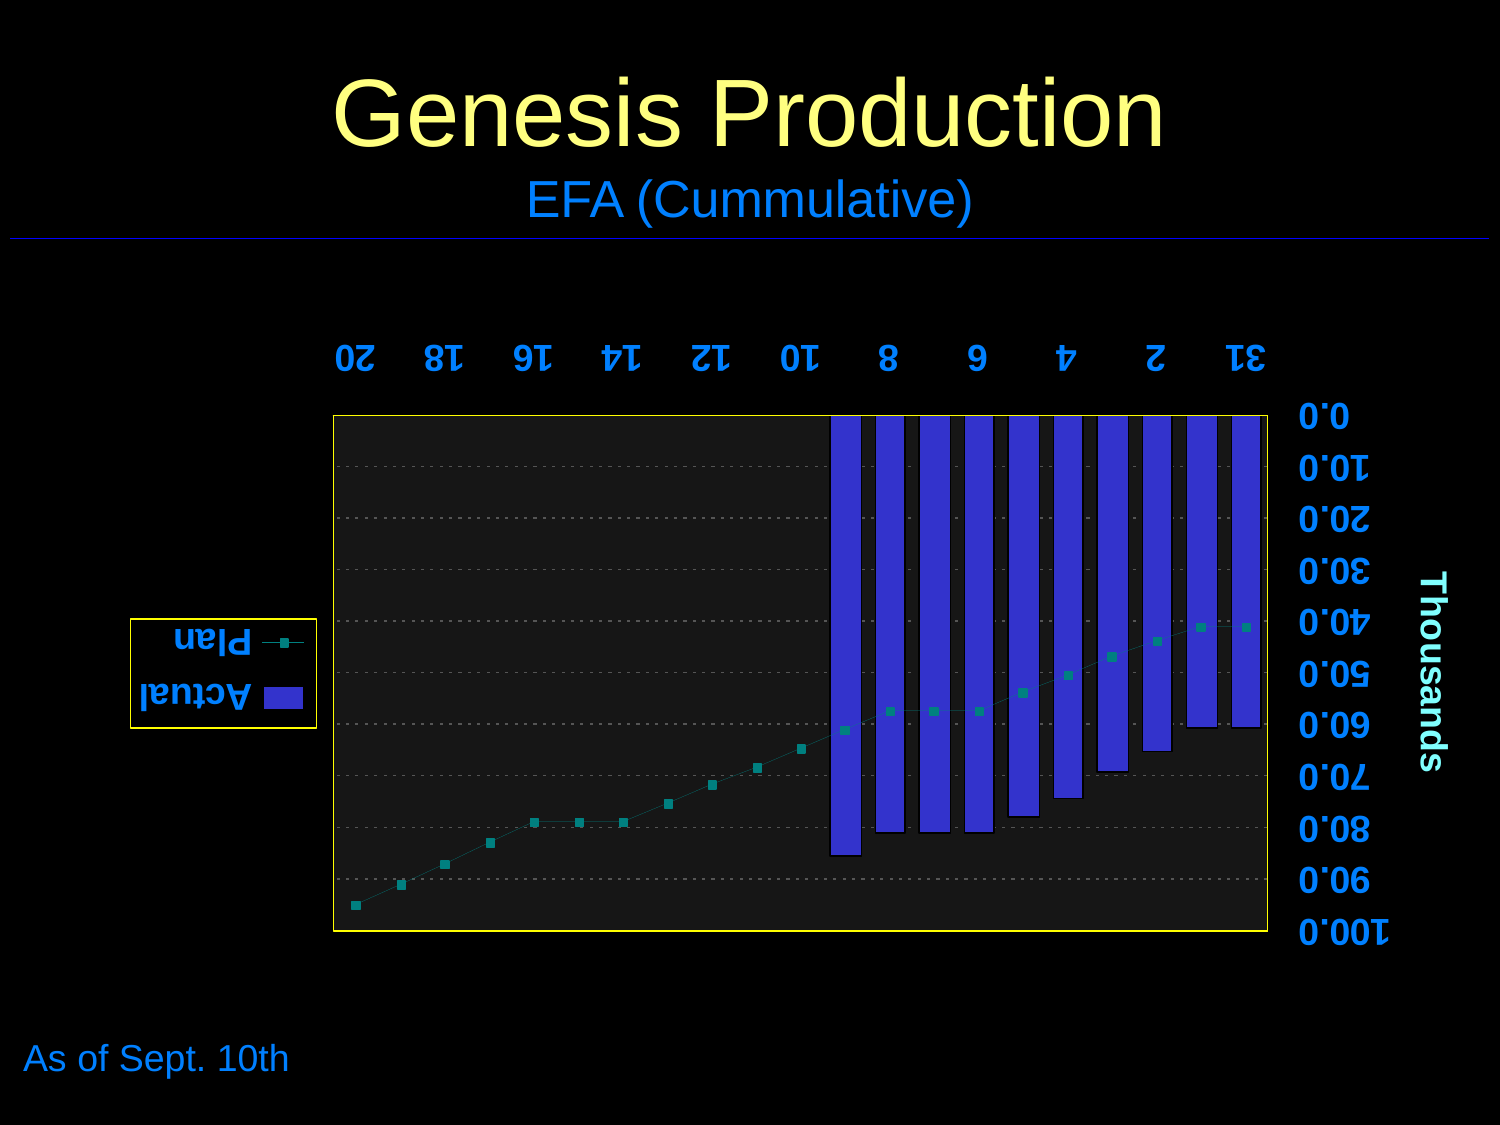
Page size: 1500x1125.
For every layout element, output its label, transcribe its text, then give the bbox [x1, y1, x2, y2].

title Genesis Production EFA (Cummulative) [10, 42, 1490, 237]
text_box As of Sept. 10th [8, 1027, 293, 1082]
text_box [114, 299, 1490, 988]
